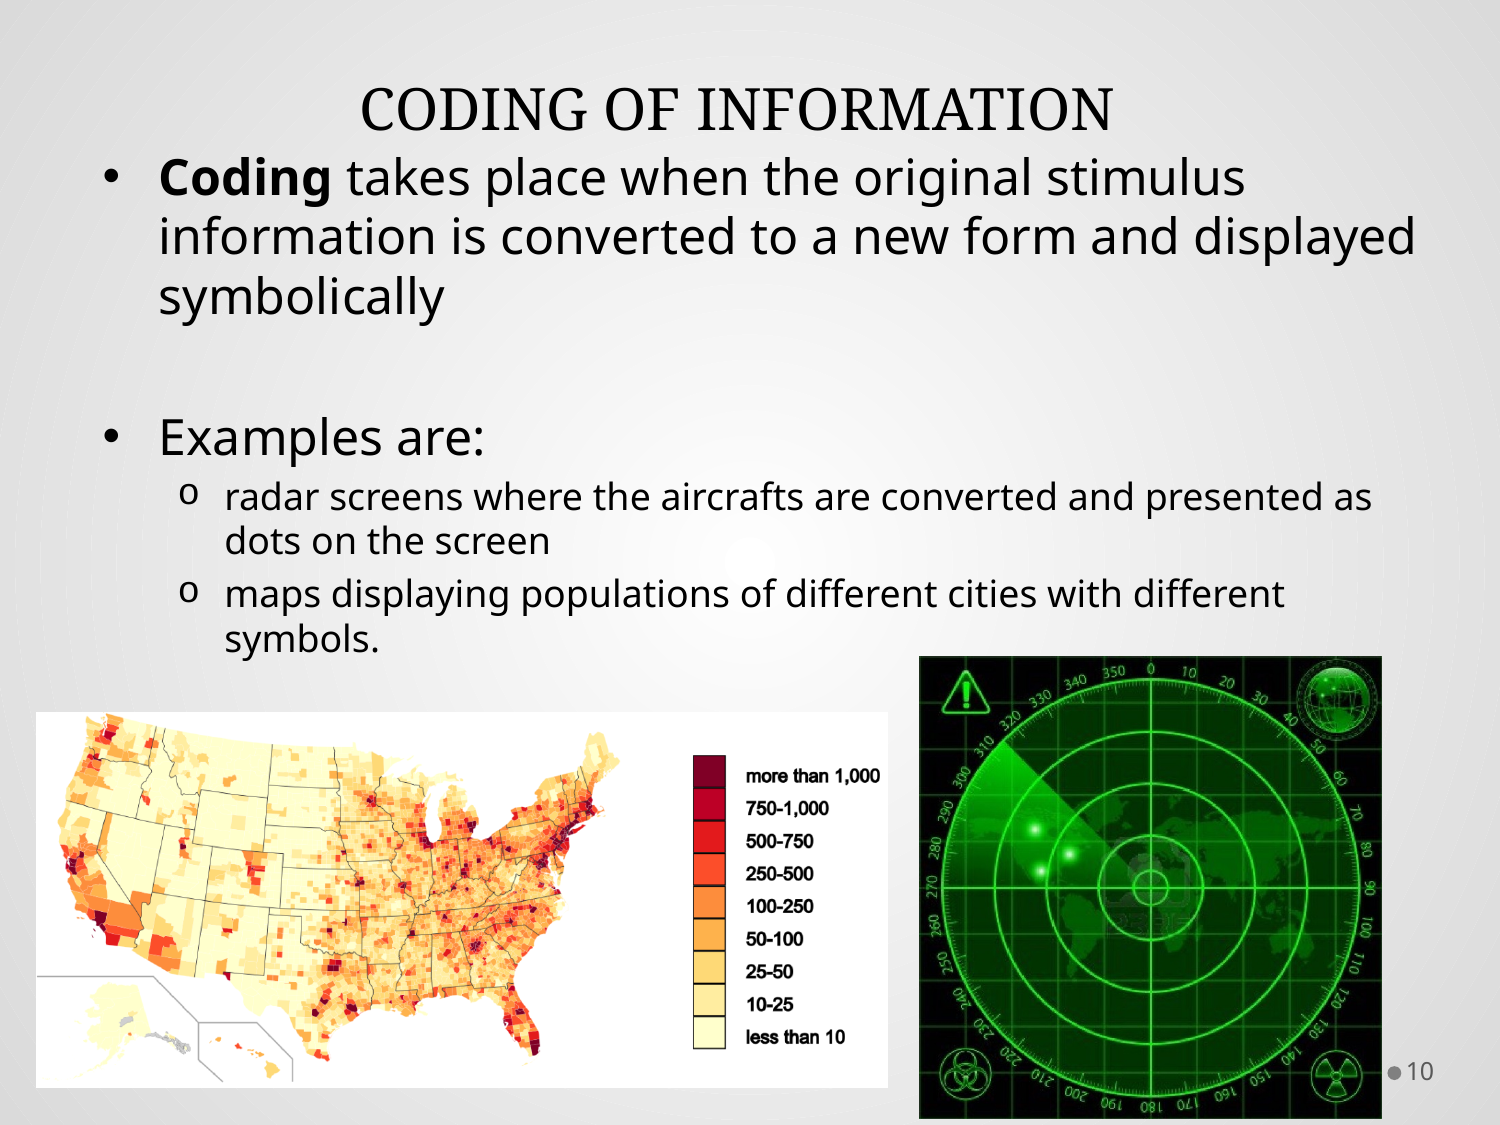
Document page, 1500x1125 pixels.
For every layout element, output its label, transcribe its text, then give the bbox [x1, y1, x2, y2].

slide_number 10 [1401, 1042, 1494, 1103]
list Coding takes place when the original stimulus information is converted to a new form and displayed symbolically Examples are: radar screens where the aircrafts are converted and presented as dots on the screen maps displaying populations of different cities with different symbols. [87, 137, 1438, 1100]
picture [919, 656, 1383, 1120]
picture [36, 712, 888, 1088]
title CODING OF INFORMATION [62, 50, 1413, 150]
